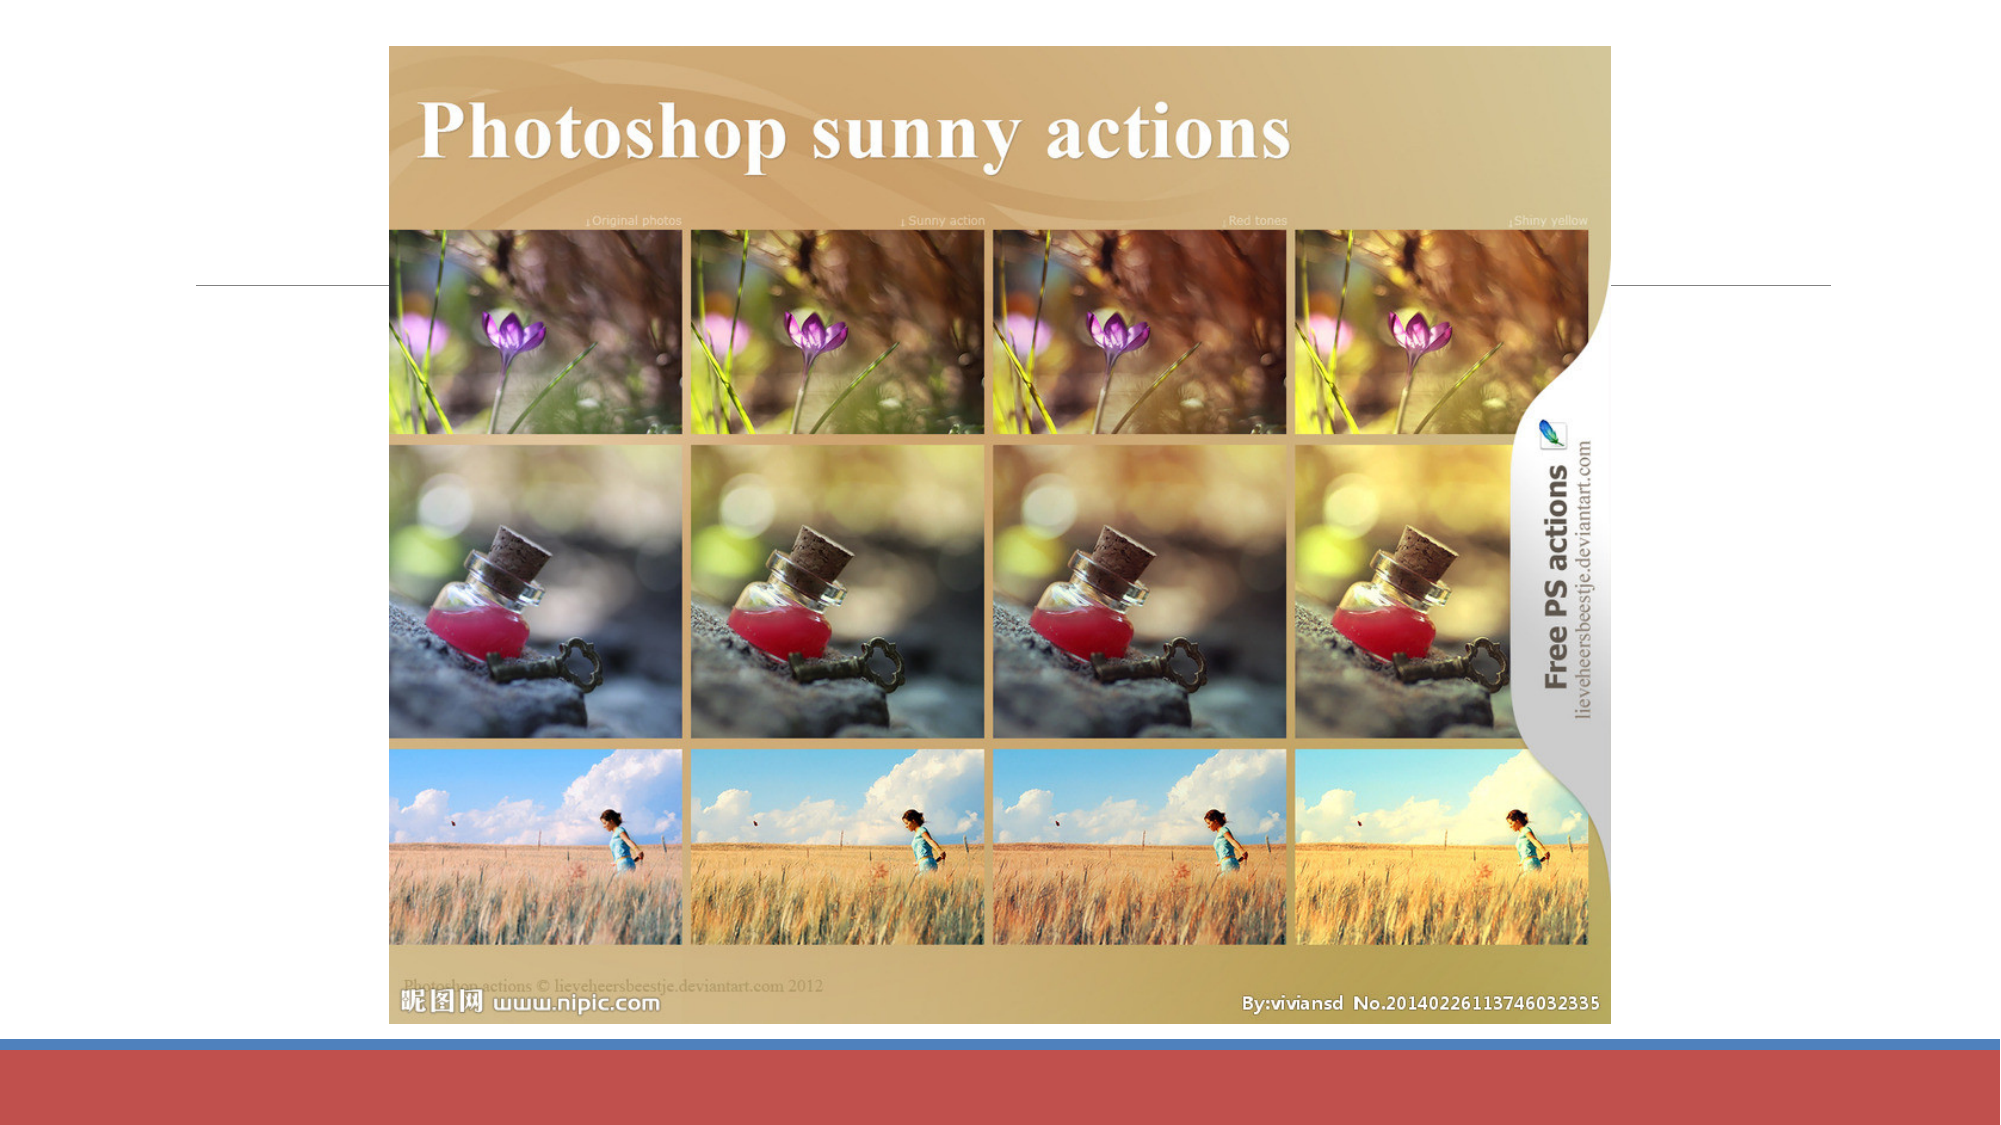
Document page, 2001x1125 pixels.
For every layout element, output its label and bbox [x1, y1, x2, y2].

picture [388, 46, 1612, 1025]
